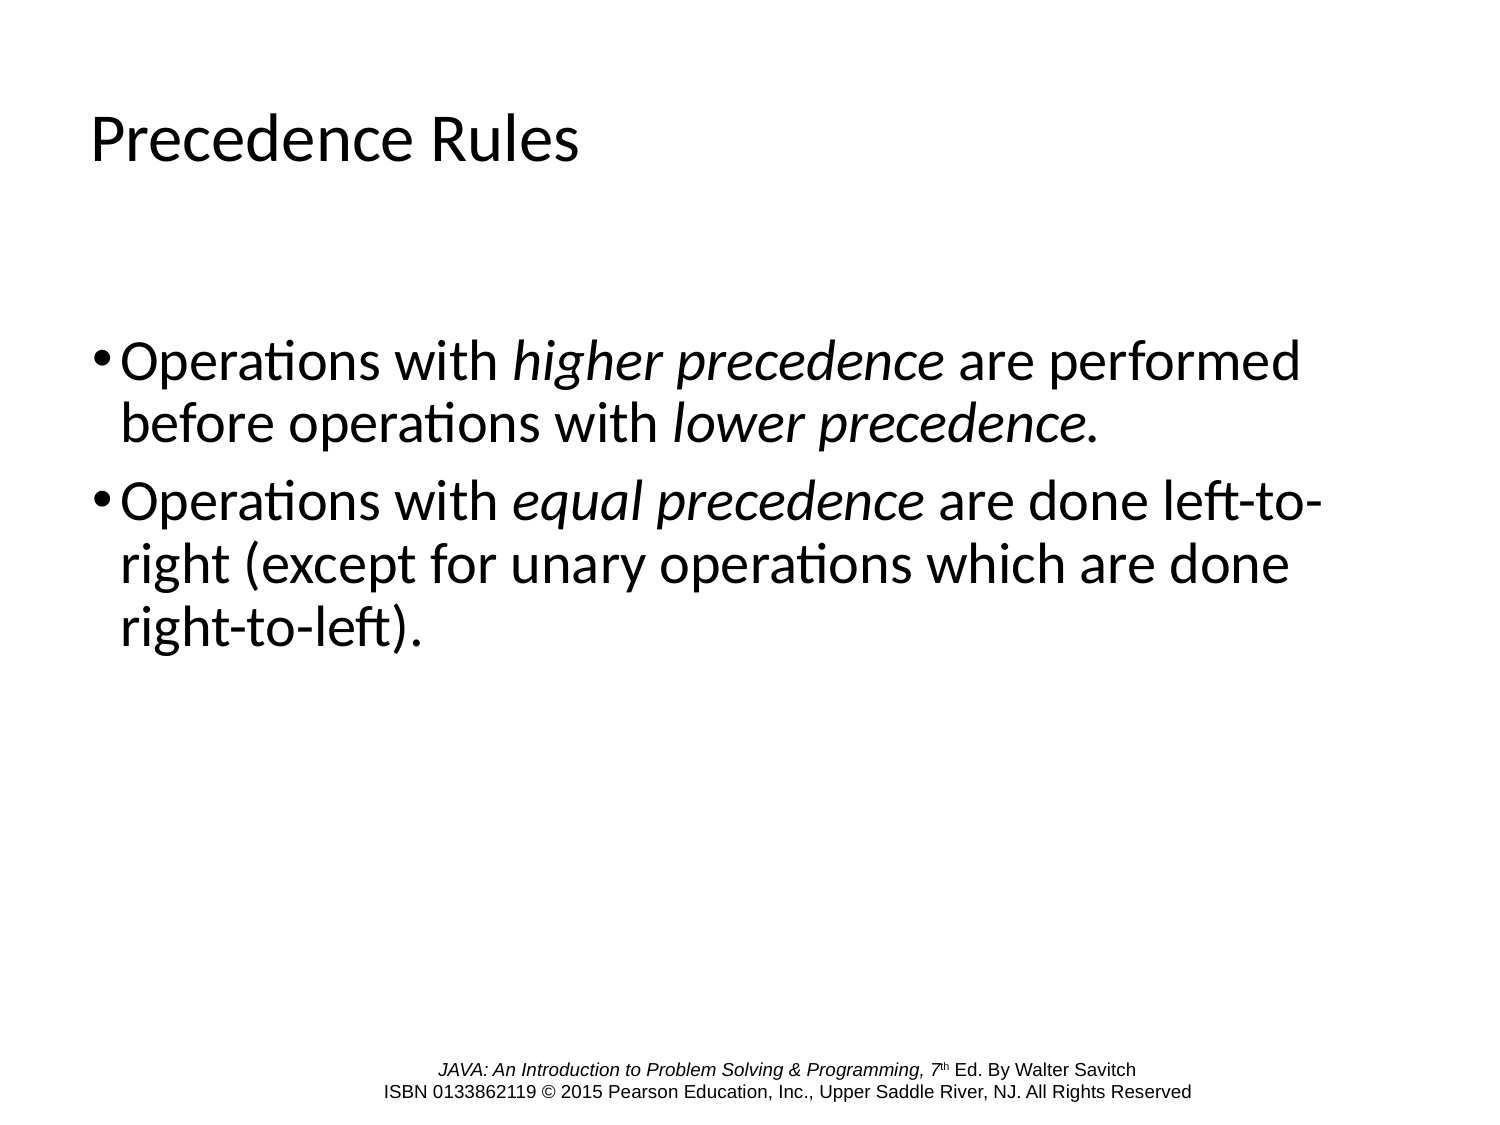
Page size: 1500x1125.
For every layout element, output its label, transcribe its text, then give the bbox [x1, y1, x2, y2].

title Precedence Rules [75, 76, 1425, 202]
list Operations with higher precedence are performed before operations with lower precedence. Operations with equal precedence are done left-to-right (except for unary operations which are done right-to-left). [77, 322, 1428, 856]
